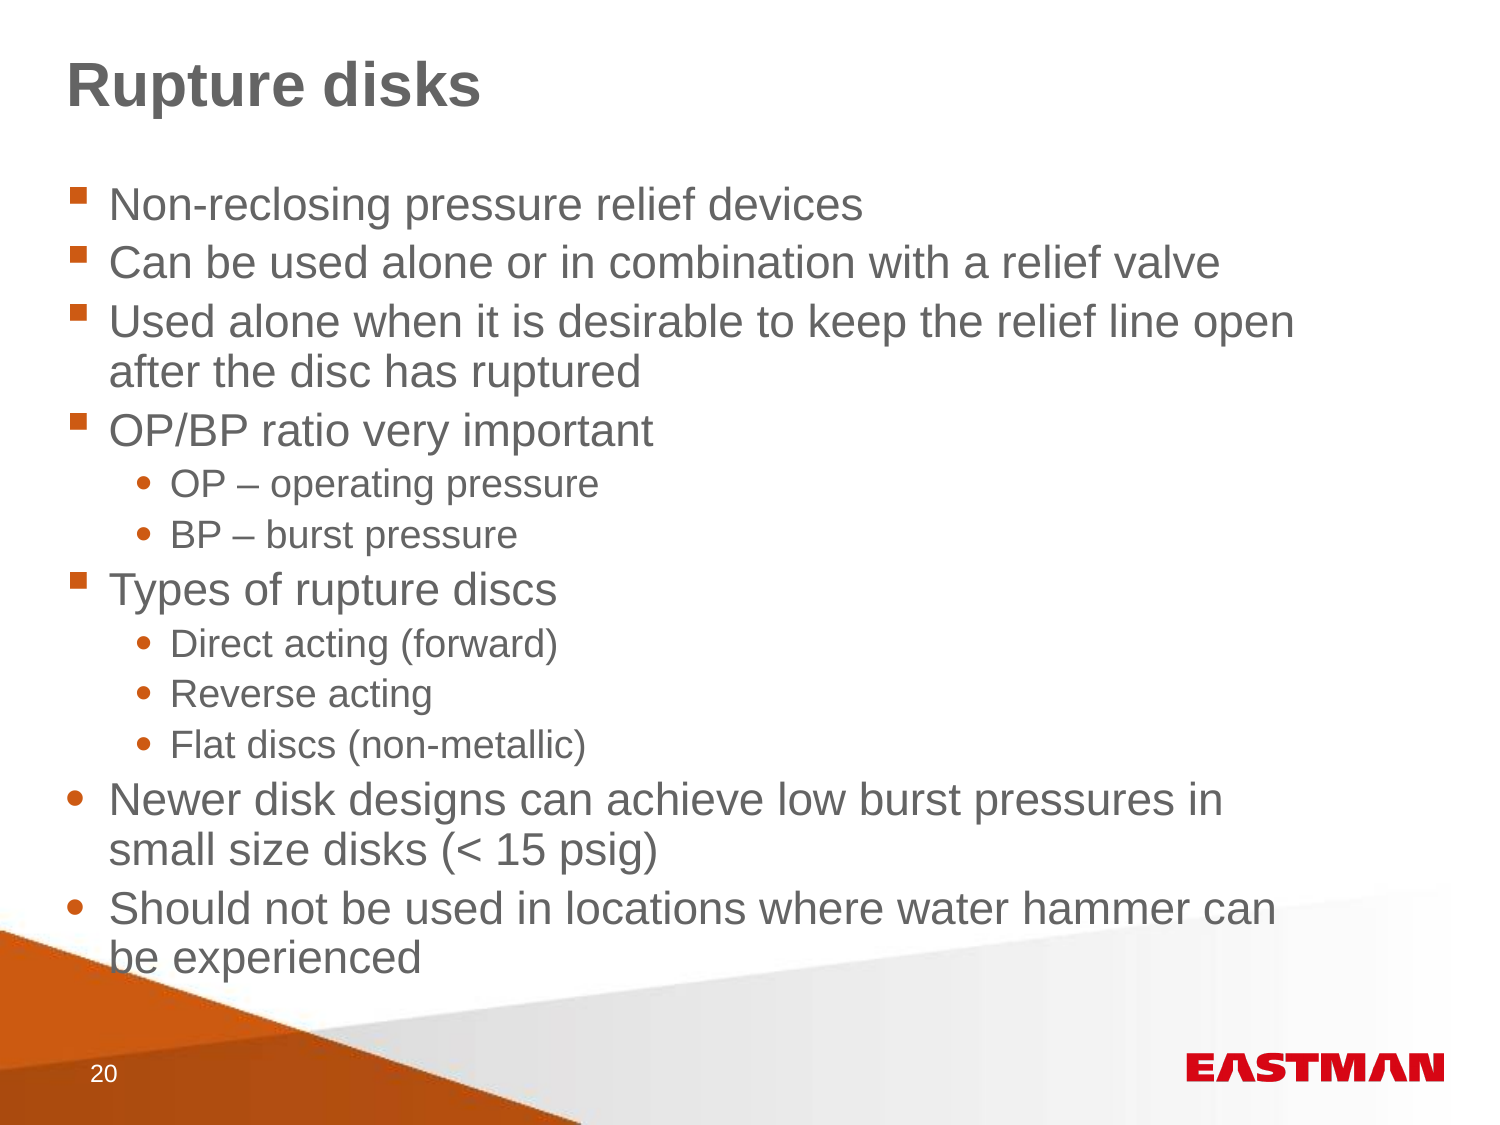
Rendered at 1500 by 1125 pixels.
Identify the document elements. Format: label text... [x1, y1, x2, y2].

title Rupture disks [51, 36, 1327, 225]
picture [0, 859, 1500, 1125]
list Non-reclosing pressure relief devices Can be used alone or in combination with a relief valve Used alone when it is desirable to keep the relief line open after the disc has ruptured OP/BP ratio very important OP – operating pressure BP – burst pressure Types of rupture discs Direct acting (forward) Reverse acting Flat discs (non-metallic) Newer disk designs can achieve low burst pressures in small size disks (< 15 psig) Should not be used in locations where water hammer can be experienced [50, 173, 1326, 992]
slide_number 20 [75, 1042, 150, 1103]
